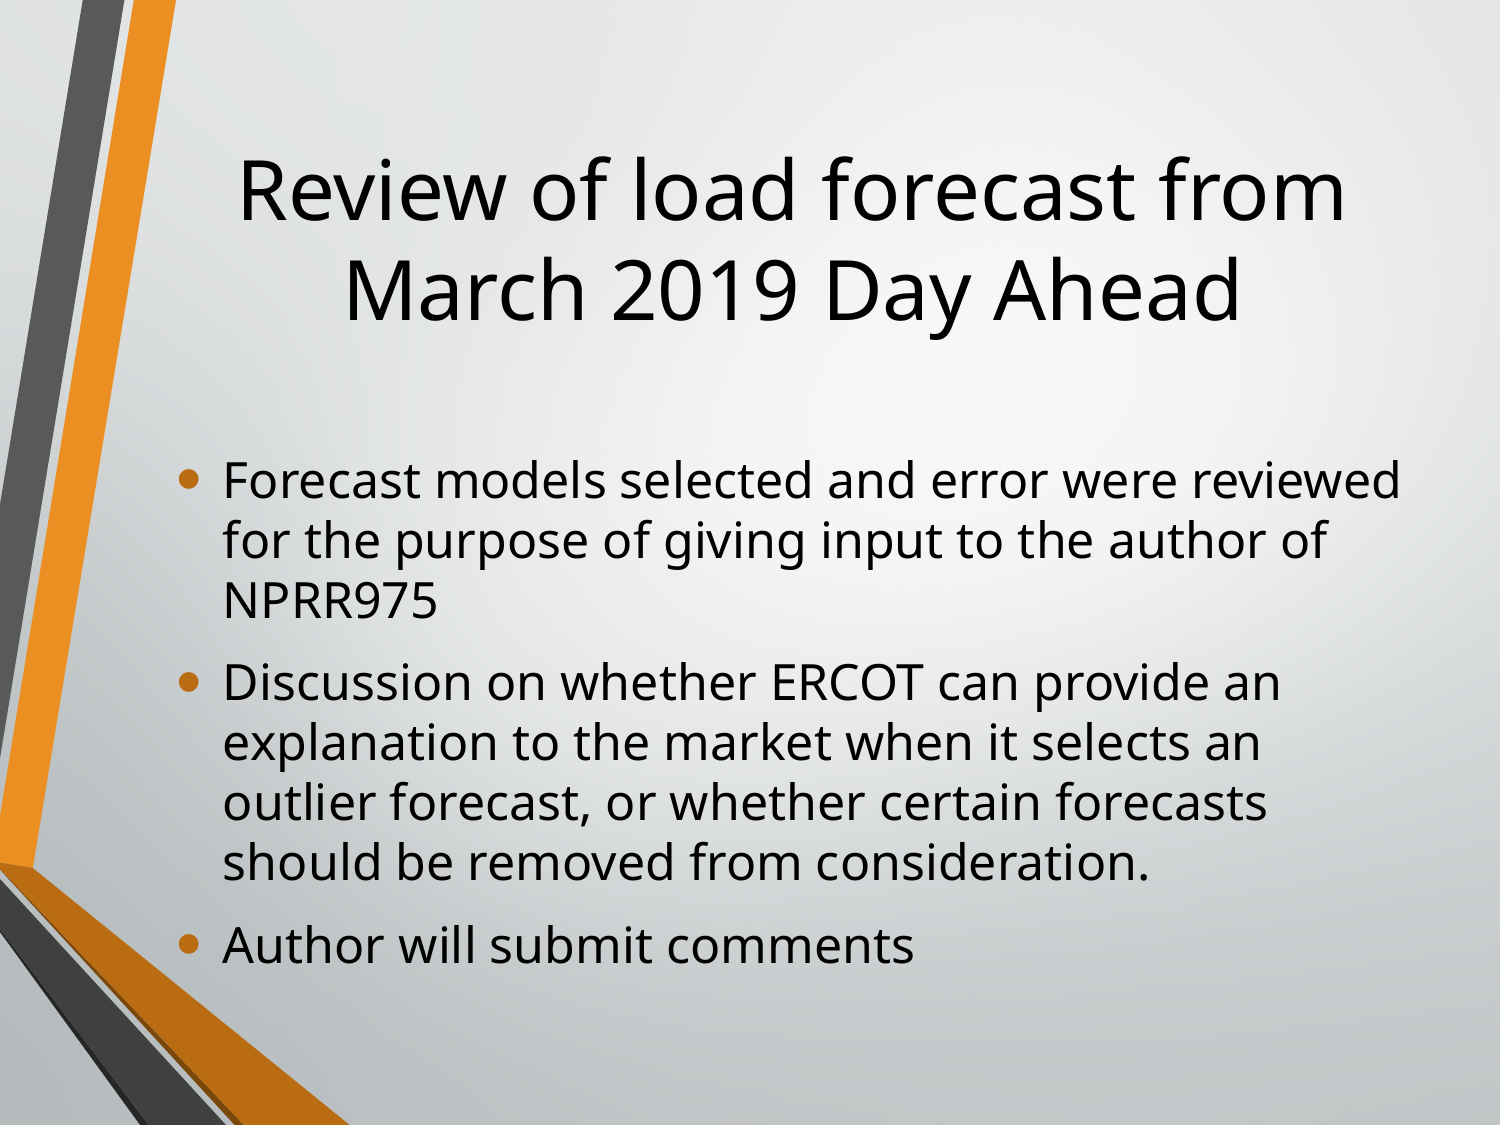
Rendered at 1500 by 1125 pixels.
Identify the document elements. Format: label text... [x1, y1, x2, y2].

title Review of load forecast from March 2019 Day Ahead [161, 75, 1425, 400]
list Forecast models selected and error were reviewed for the purpose of giving input to the author of NPRR975 Discussion on whether ERCOT can provide an explanation to the market when it selects an outlier forecast, or whether certain forecasts should be removed from consideration. Author will submit comments [161, 437, 1425, 985]
